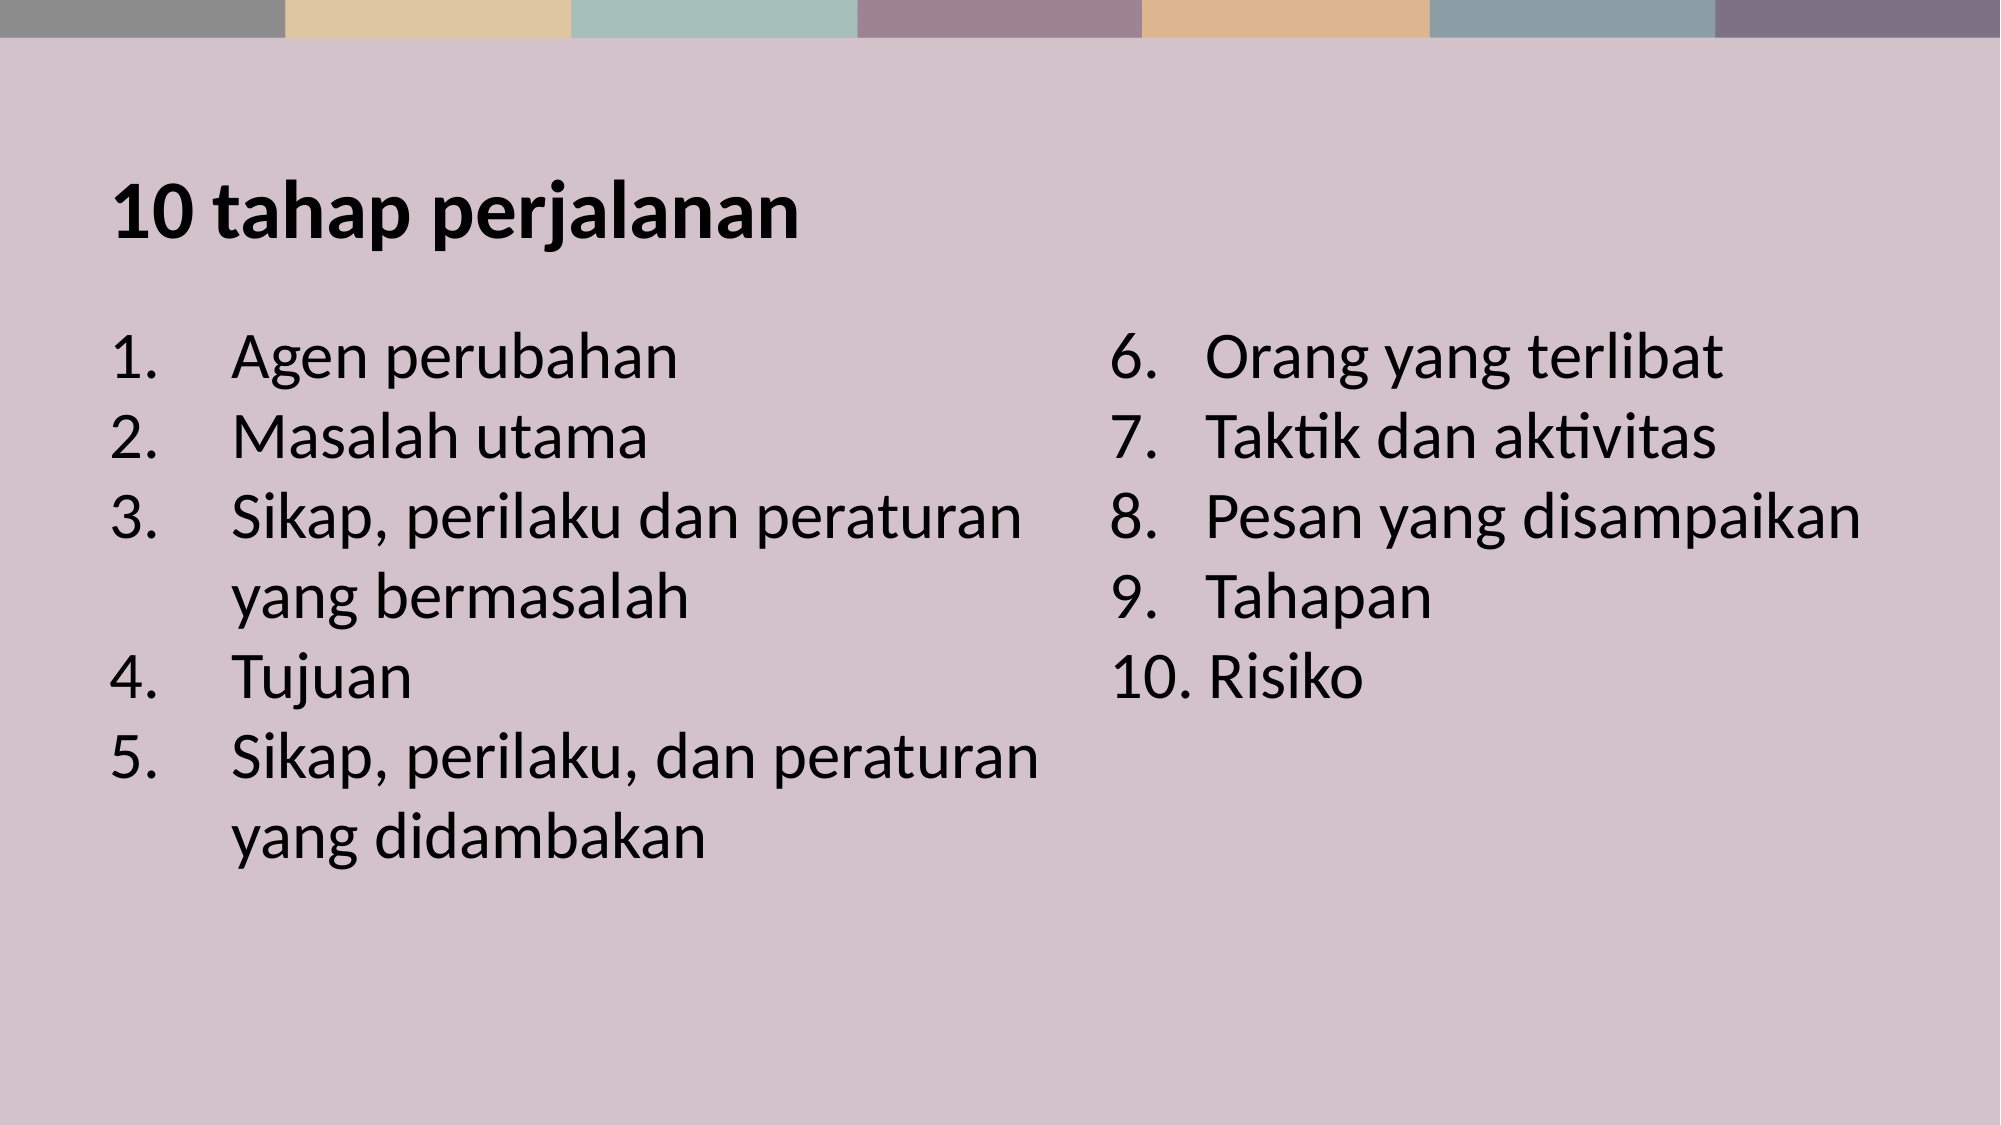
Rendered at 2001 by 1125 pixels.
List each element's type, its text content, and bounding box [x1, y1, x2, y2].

picture [0, 0, 2000, 38]
text_box 10 tahap perjalanan [94, 147, 1835, 263]
text_box 6. Orang yang terlibat 7. Taktik dan aktivitas 8. Pesan yang disampaikan 9. Tahapan 10. Risiko [1095, 304, 2000, 719]
text_box Agen perubahan Masalah utama Sikap, perilaku dan peraturan yang bermasalah Tujuan Sikap, perilaku, dan peraturan yang didambakan [94, 304, 1095, 879]
